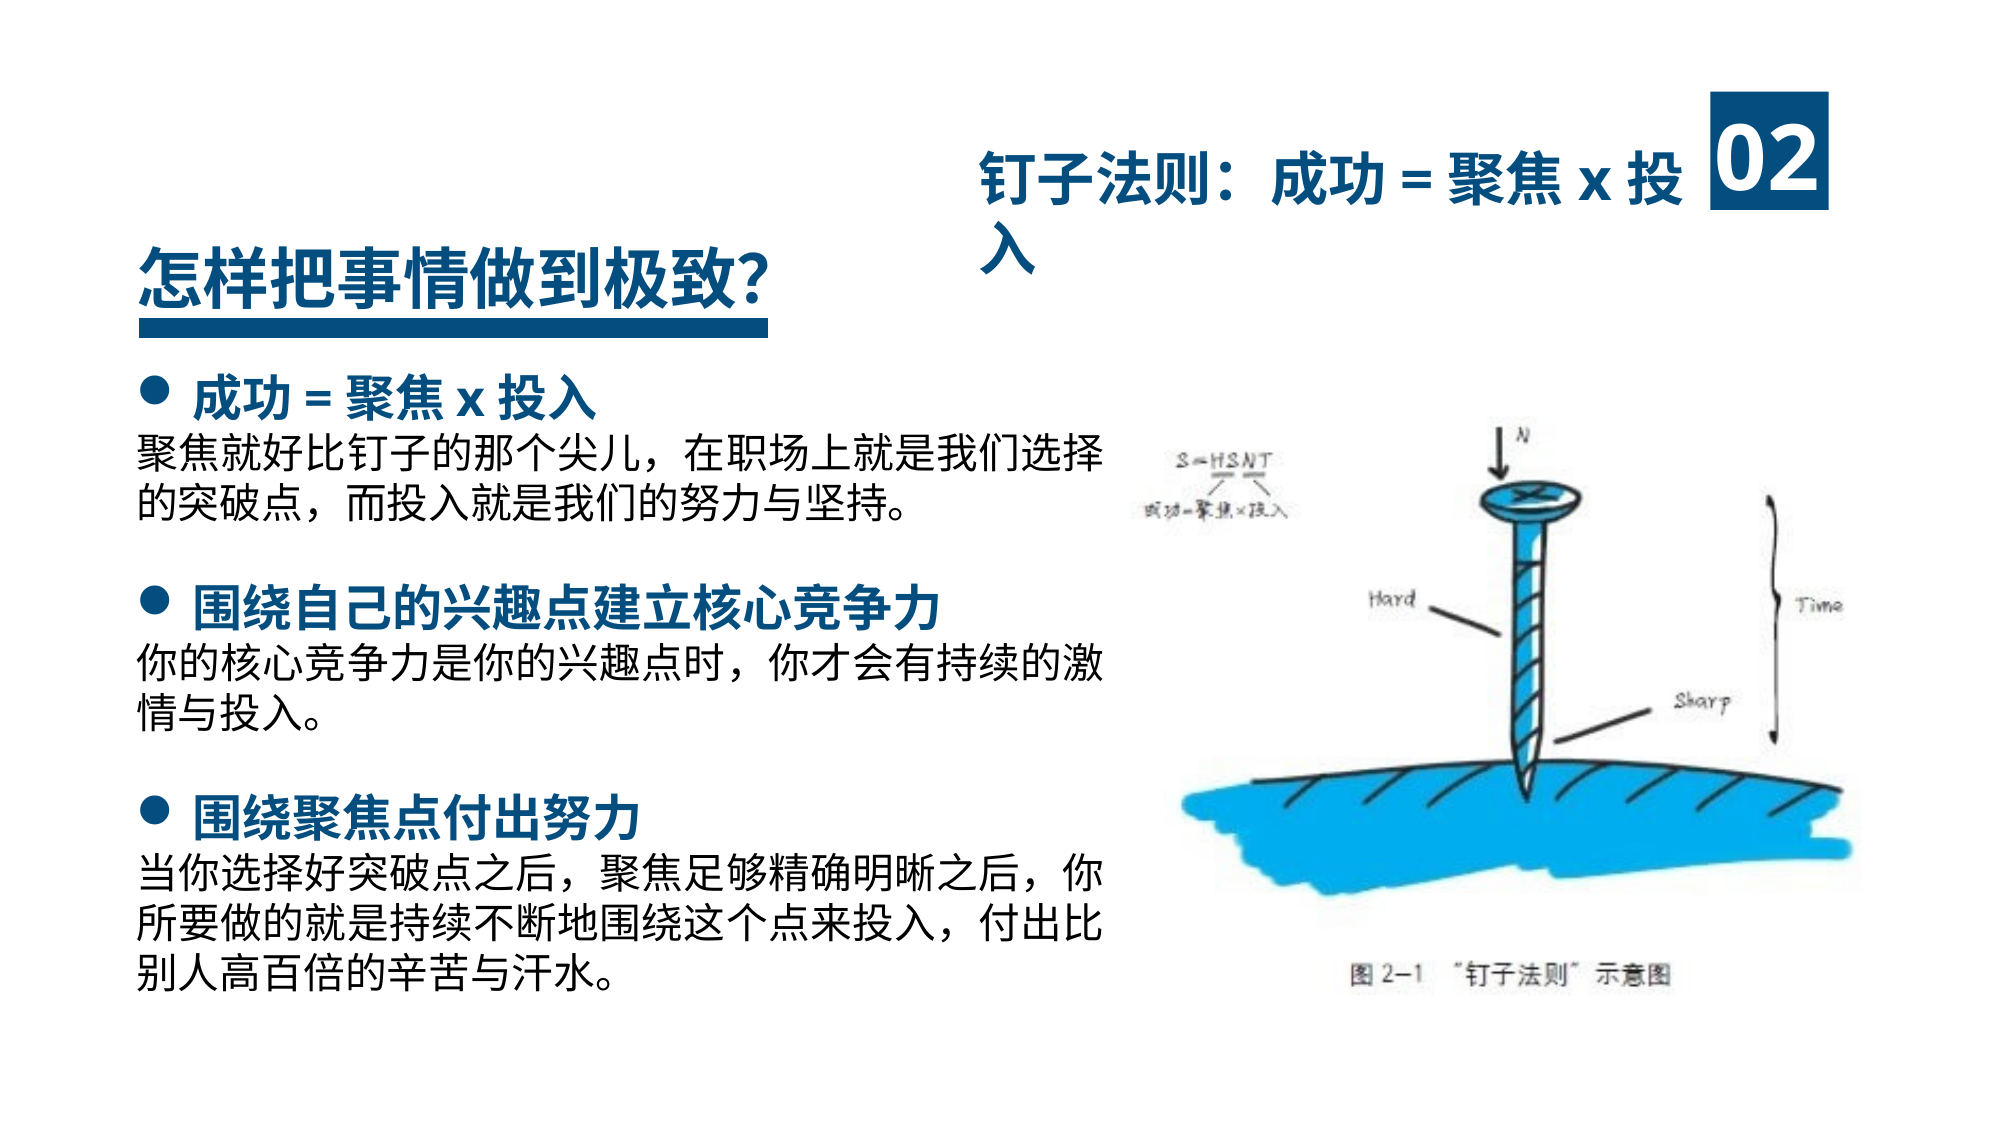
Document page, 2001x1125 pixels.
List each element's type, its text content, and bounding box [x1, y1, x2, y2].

text_box 钉子法则：成功=聚焦x投入 [963, 134, 1718, 290]
text_box 怎样把事情做到极致？ 成功=聚焦x投入 聚焦就好比钉子的那个尖儿，在职场上就是我们选择的突破点，而投入就是我们的努力与坚持。 围绕自己的兴趣点建立核心竞争力 你的核心竞争力是你的兴趣点时，你才会有持续的激情与投入。 围绕聚焦点付出努力 当你选择好突破点之后，聚焦足够精确明晰之后，你所要做的就是持续不断地围绕这个点来投入，付出比别人高百倍的辛苦与汗水。 [121, 229, 1120, 1005]
picture [1080, 383, 2000, 1021]
